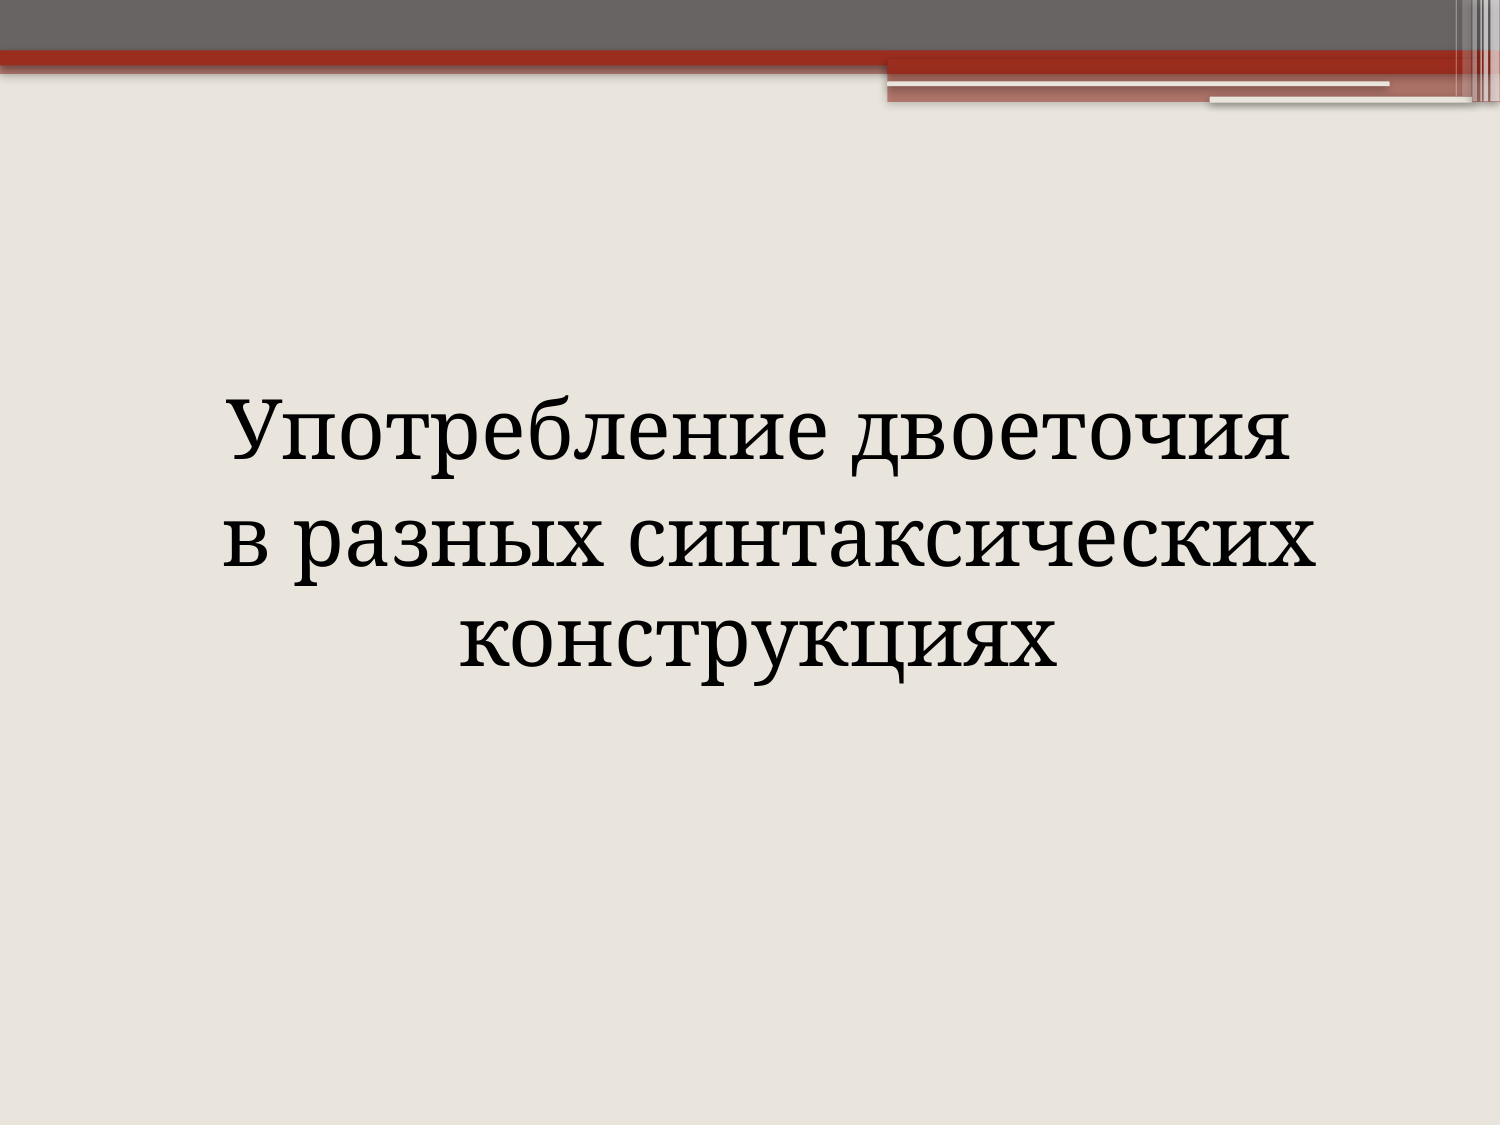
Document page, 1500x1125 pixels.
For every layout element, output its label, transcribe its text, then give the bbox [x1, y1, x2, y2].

list Употребление двоеточия в разных синтаксических конструкциях [74, 368, 1426, 1079]
